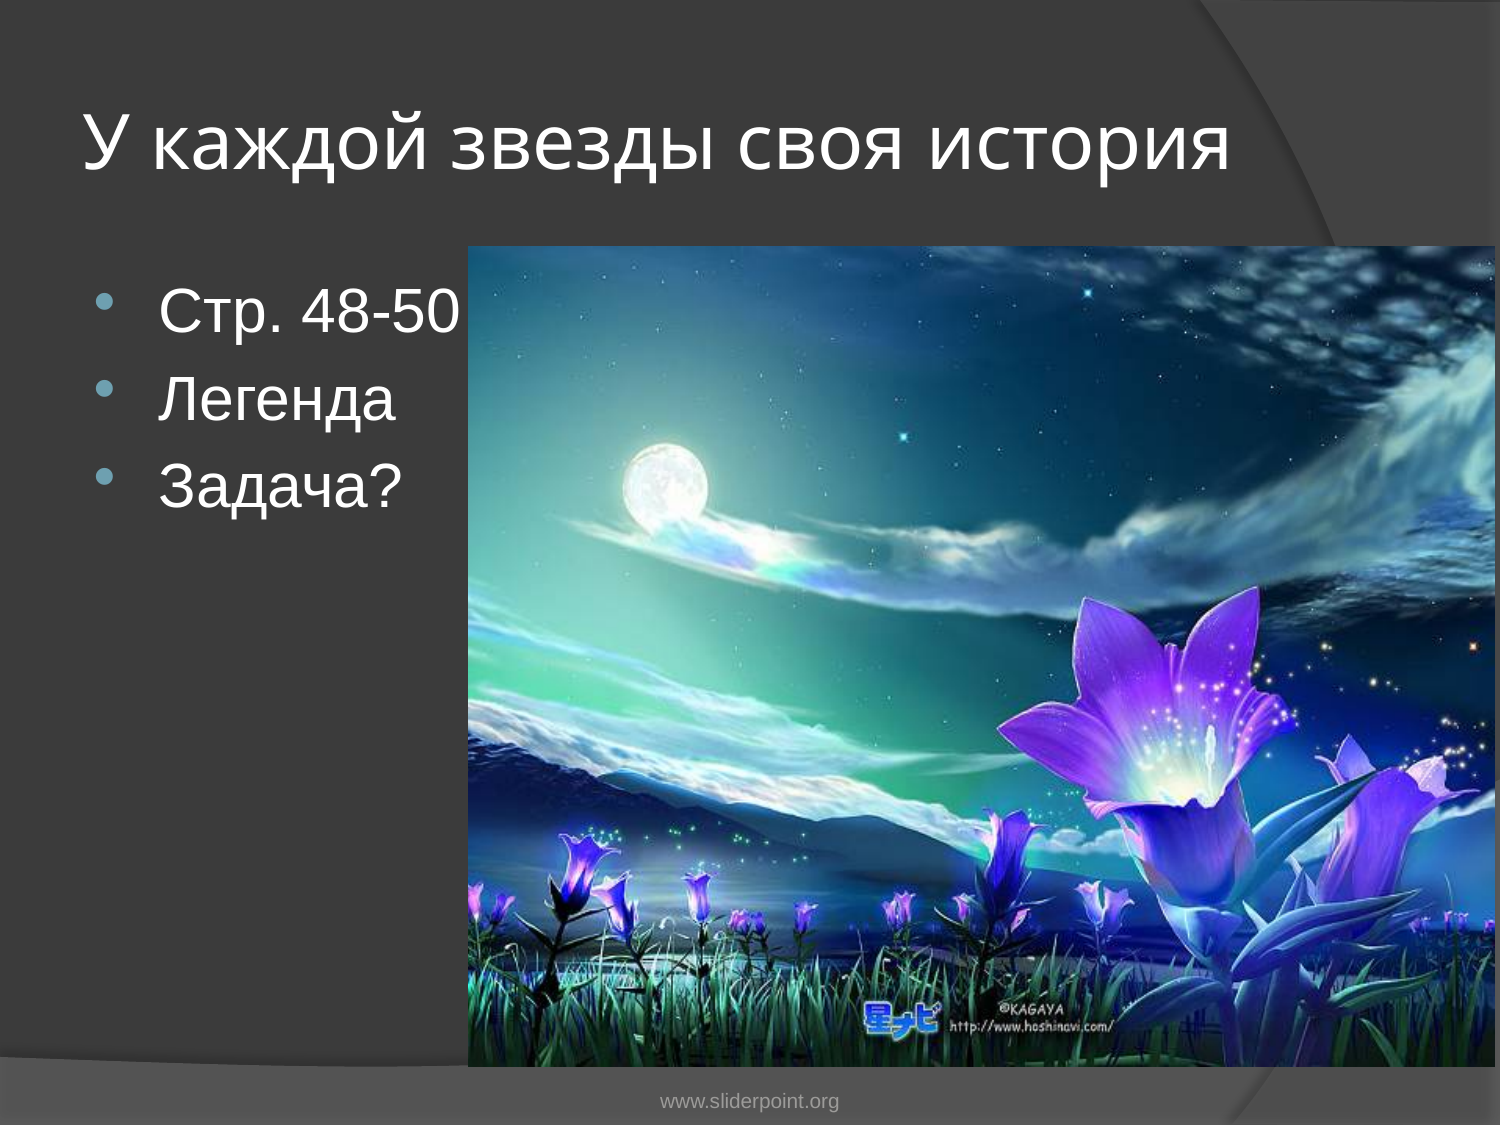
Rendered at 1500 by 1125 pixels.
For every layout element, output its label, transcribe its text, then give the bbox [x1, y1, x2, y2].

footer www.sliderpoint.org [512, 1078, 988, 1114]
picture [468, 245, 1495, 1067]
list Стр. 48-50 Легенда Задача? [74, 262, 458, 1006]
title У каждой звезды своя история [74, 44, 1301, 233]
